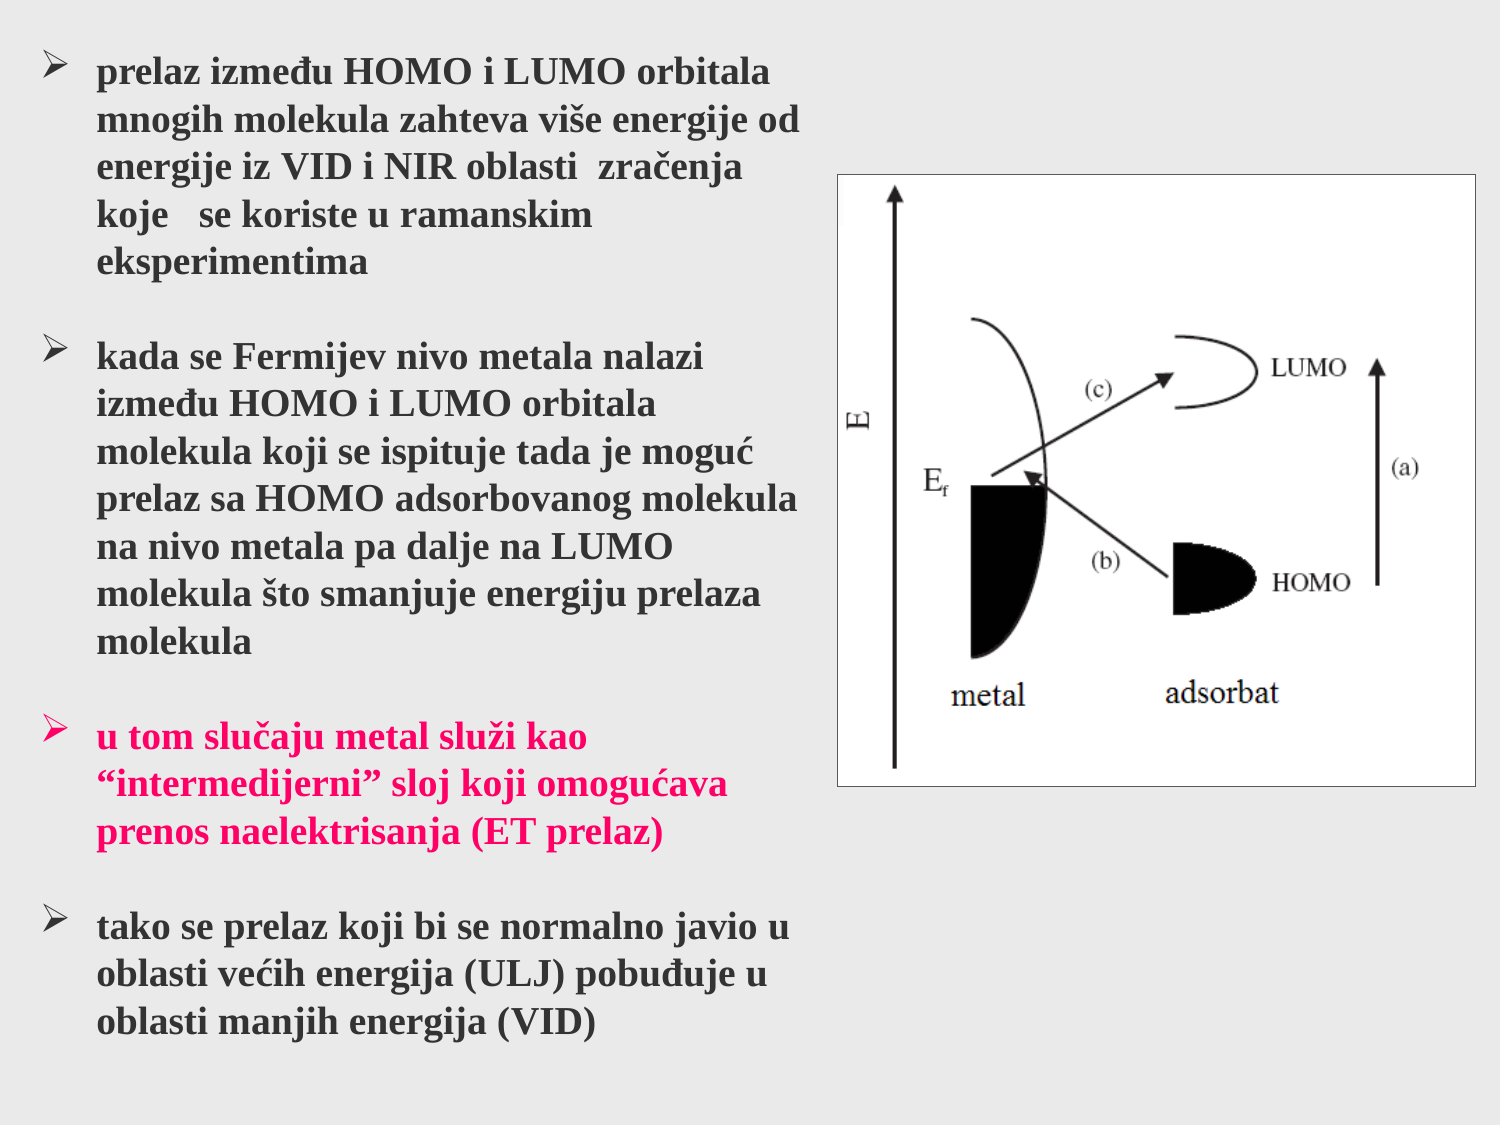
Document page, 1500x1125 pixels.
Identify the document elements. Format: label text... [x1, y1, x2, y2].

picture [837, 174, 1477, 788]
list prelaz između HOMO i LUMO orbitala mnogih molekula zahteva više energije od energije iz VID i NIR oblasti zračenja koje se koriste u ramanskim eksperimentima kada se Fermijev nivo metala nalazi između HOMO i LUMO orbitala molekula koji se ispituje tada je moguć prelaz sa HOMO adsorbovanog molekula na nivo metala pa dalje na LUMO molekula što smanjuje energiju prelaza molekula u tom slučaju metal služi kao “intermedijerni” sloj koji omogućava prenos naelektrisanja (ET prelaz) tako se prelaz koji bi se normalno javio u oblasti većih energija (ULJ) pobuđuje u oblasti manjih energija (VID) [24, 37, 838, 1038]
